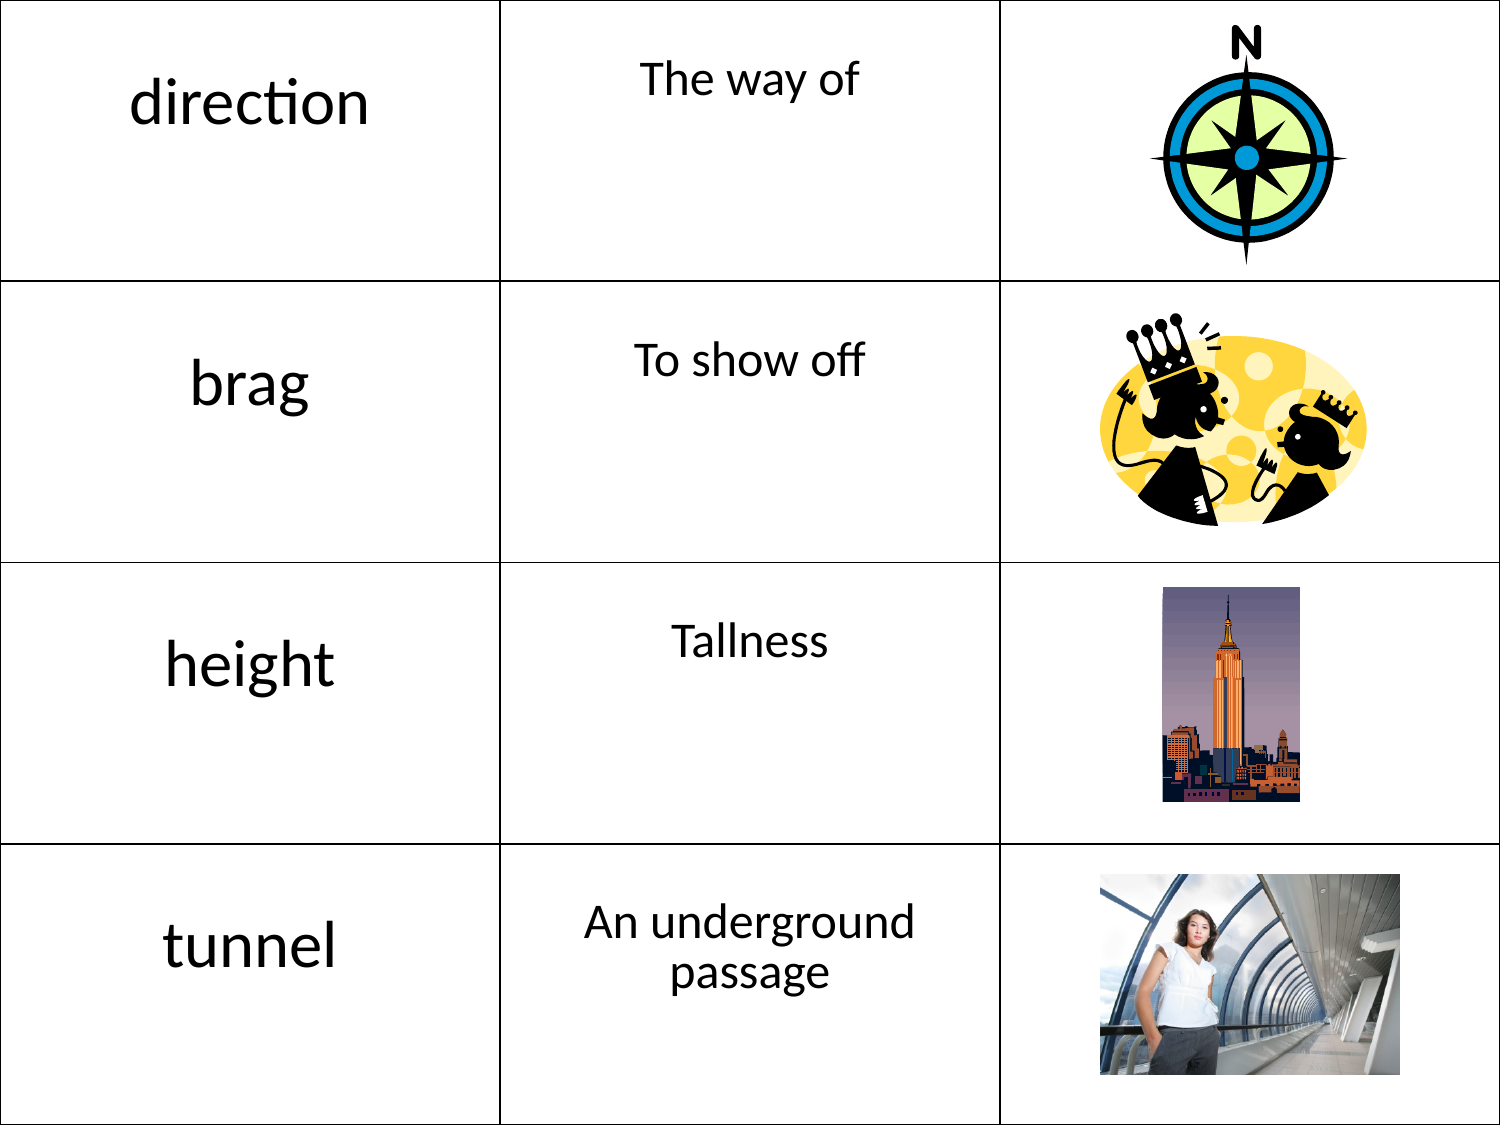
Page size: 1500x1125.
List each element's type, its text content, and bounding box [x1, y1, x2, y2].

table_cell Tallness [501, 563, 999, 843]
table_cell height [1, 563, 499, 843]
table_header direction [1, 1, 499, 280]
table_cell [1001, 282, 1499, 562]
table_cell brag [1, 282, 499, 562]
table_cell [1001, 563, 1499, 843]
table_cell To show off [501, 282, 999, 562]
picture [1149, 24, 1348, 266]
picture [1099, 874, 1401, 1076]
table_header [1001, 1, 1499, 280]
picture [1162, 587, 1301, 803]
table_header The way of [501, 1, 999, 280]
picture [1099, 312, 1367, 527]
table_cell An underground passage [501, 845, 999, 1124]
table_cell [1001, 845, 1499, 1124]
table_cell tunnel [1, 845, 499, 1124]
